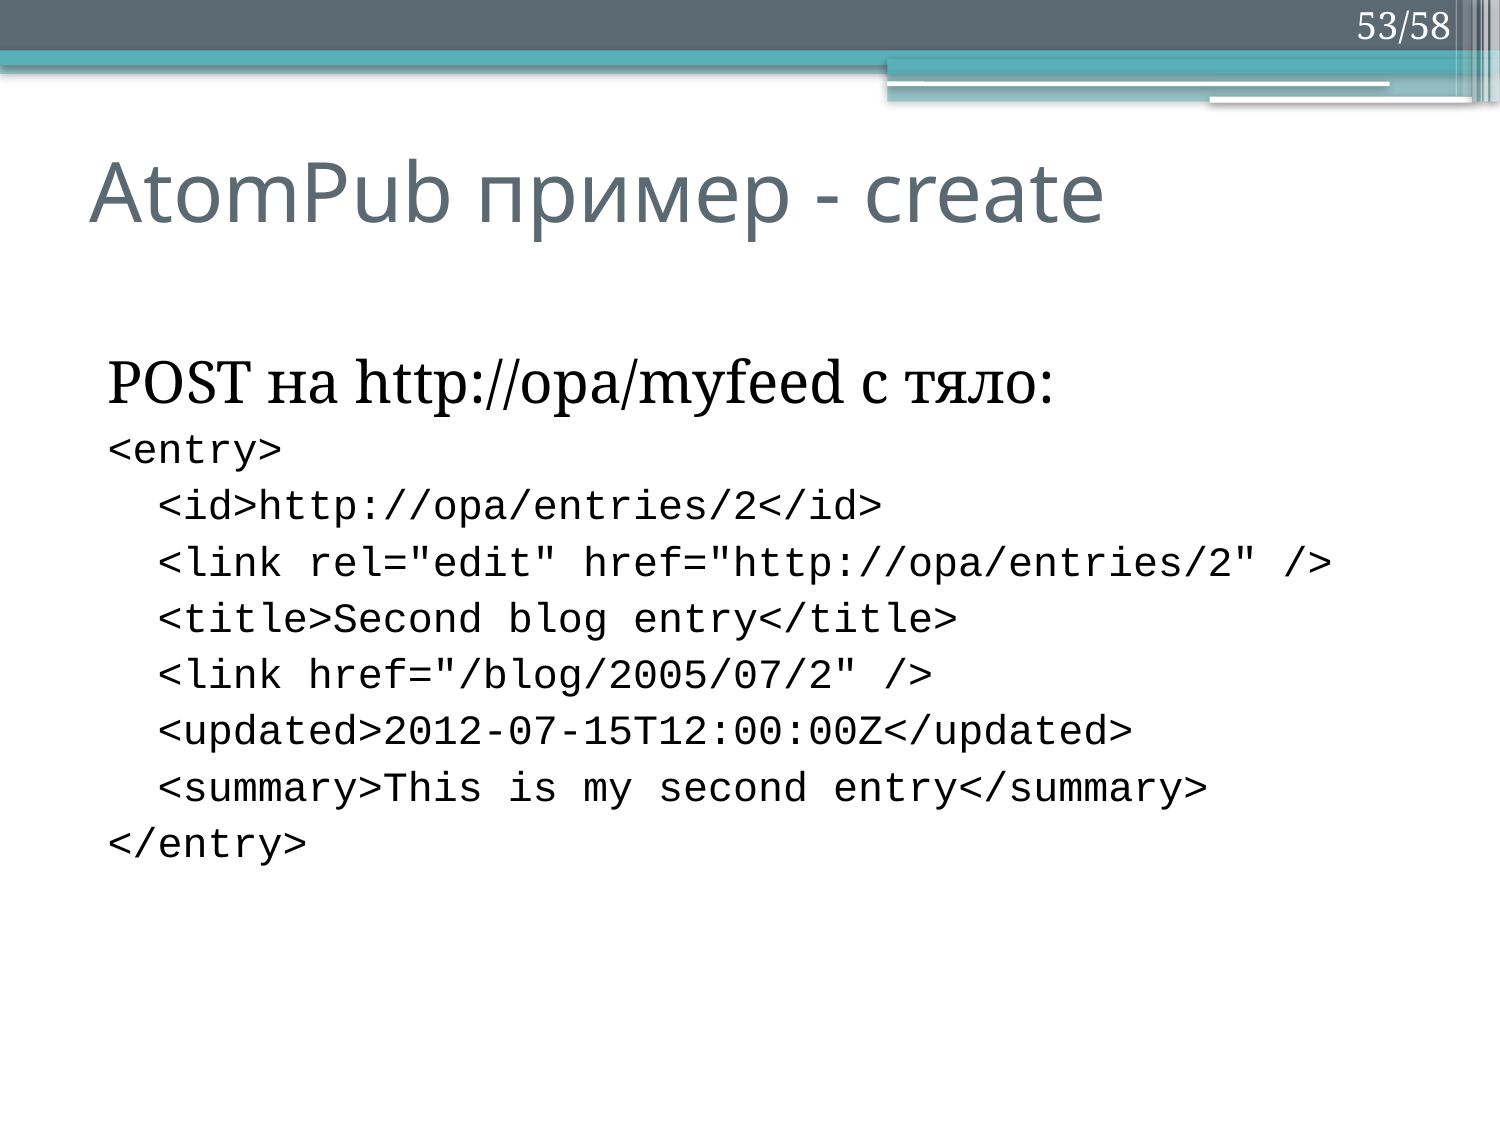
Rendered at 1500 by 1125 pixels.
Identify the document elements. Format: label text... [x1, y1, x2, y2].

list POST на http://opa/myfeed с тяло: <entry> <id>http://opa/entries/2</id> <link rel="edit" href="http://opa/entries/2" /> <title>Second blog entry</title> <link href="/blog/2005/07/2" /> <updated>2012-07-15T12:00:00Z</updated> <summary>This is my second entry</summary> </entry> [75, 338, 1500, 1106]
title АtomPub пример - create [75, 101, 1425, 277]
slide_number 53/58 [1305, 0, 1466, 61]
